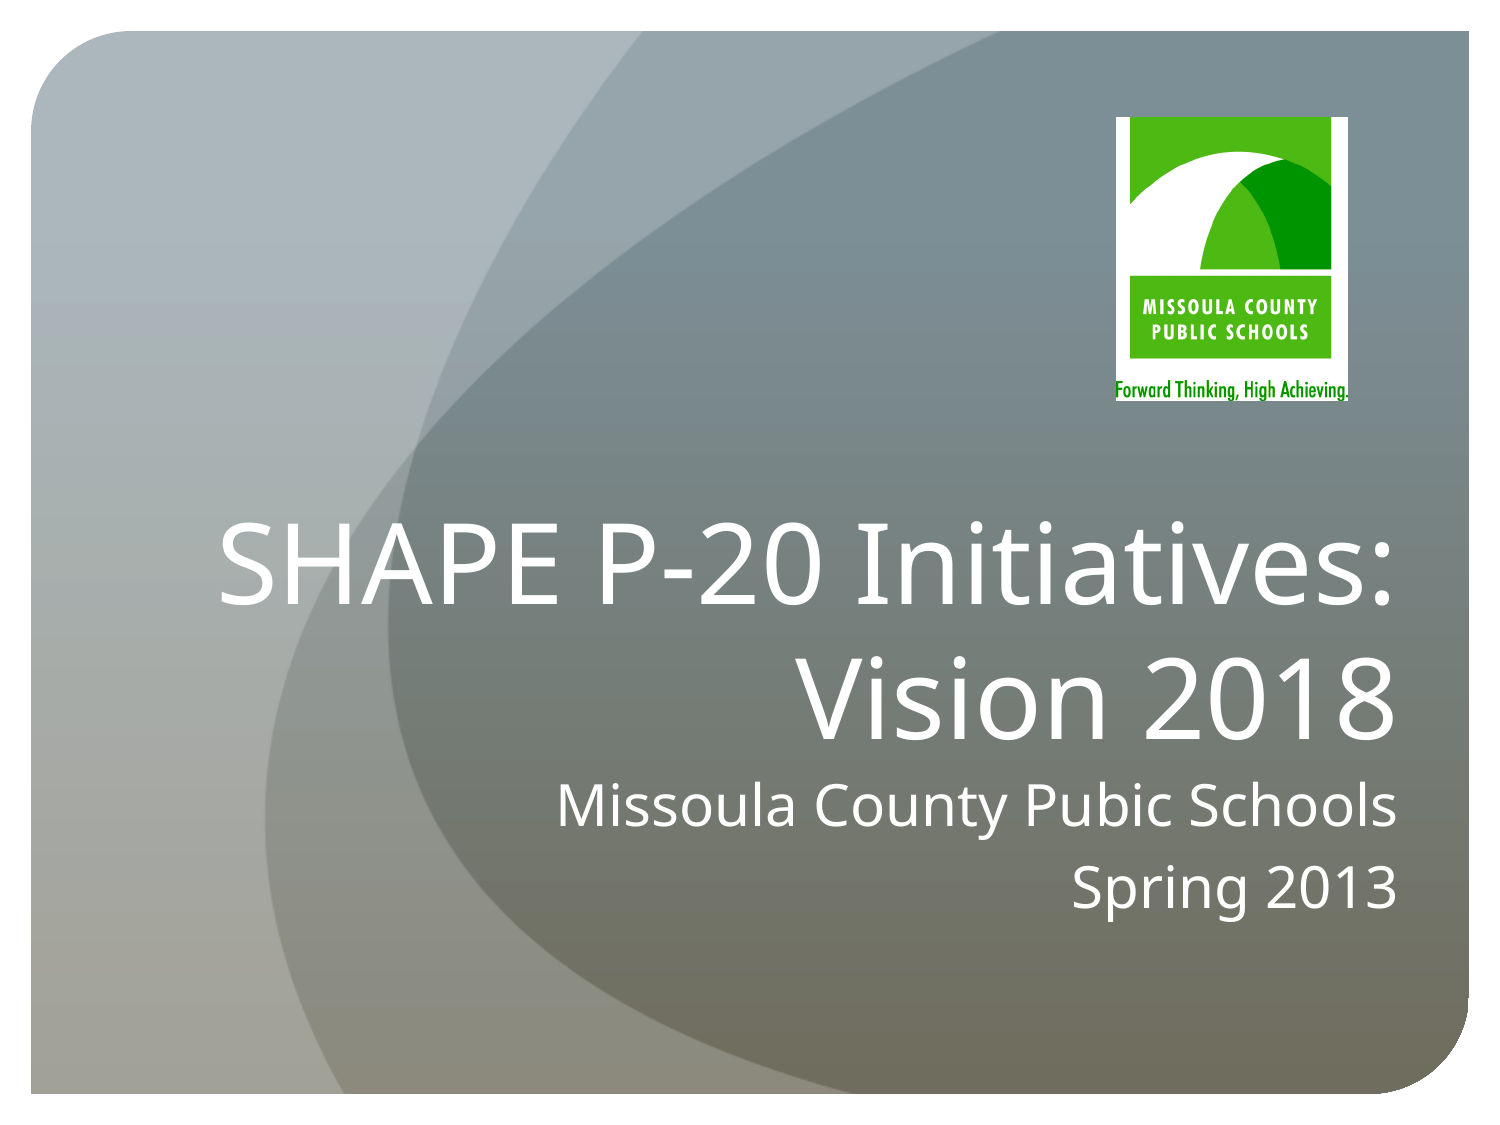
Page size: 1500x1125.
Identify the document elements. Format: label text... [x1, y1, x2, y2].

title SHAPE P-20 Initiatives: Vision 2018 [95, 400, 1414, 770]
subtitle Missoula County Pubic Schools Spring 2013 [304, 760, 1414, 971]
picture [25, 30, 1474, 1095]
